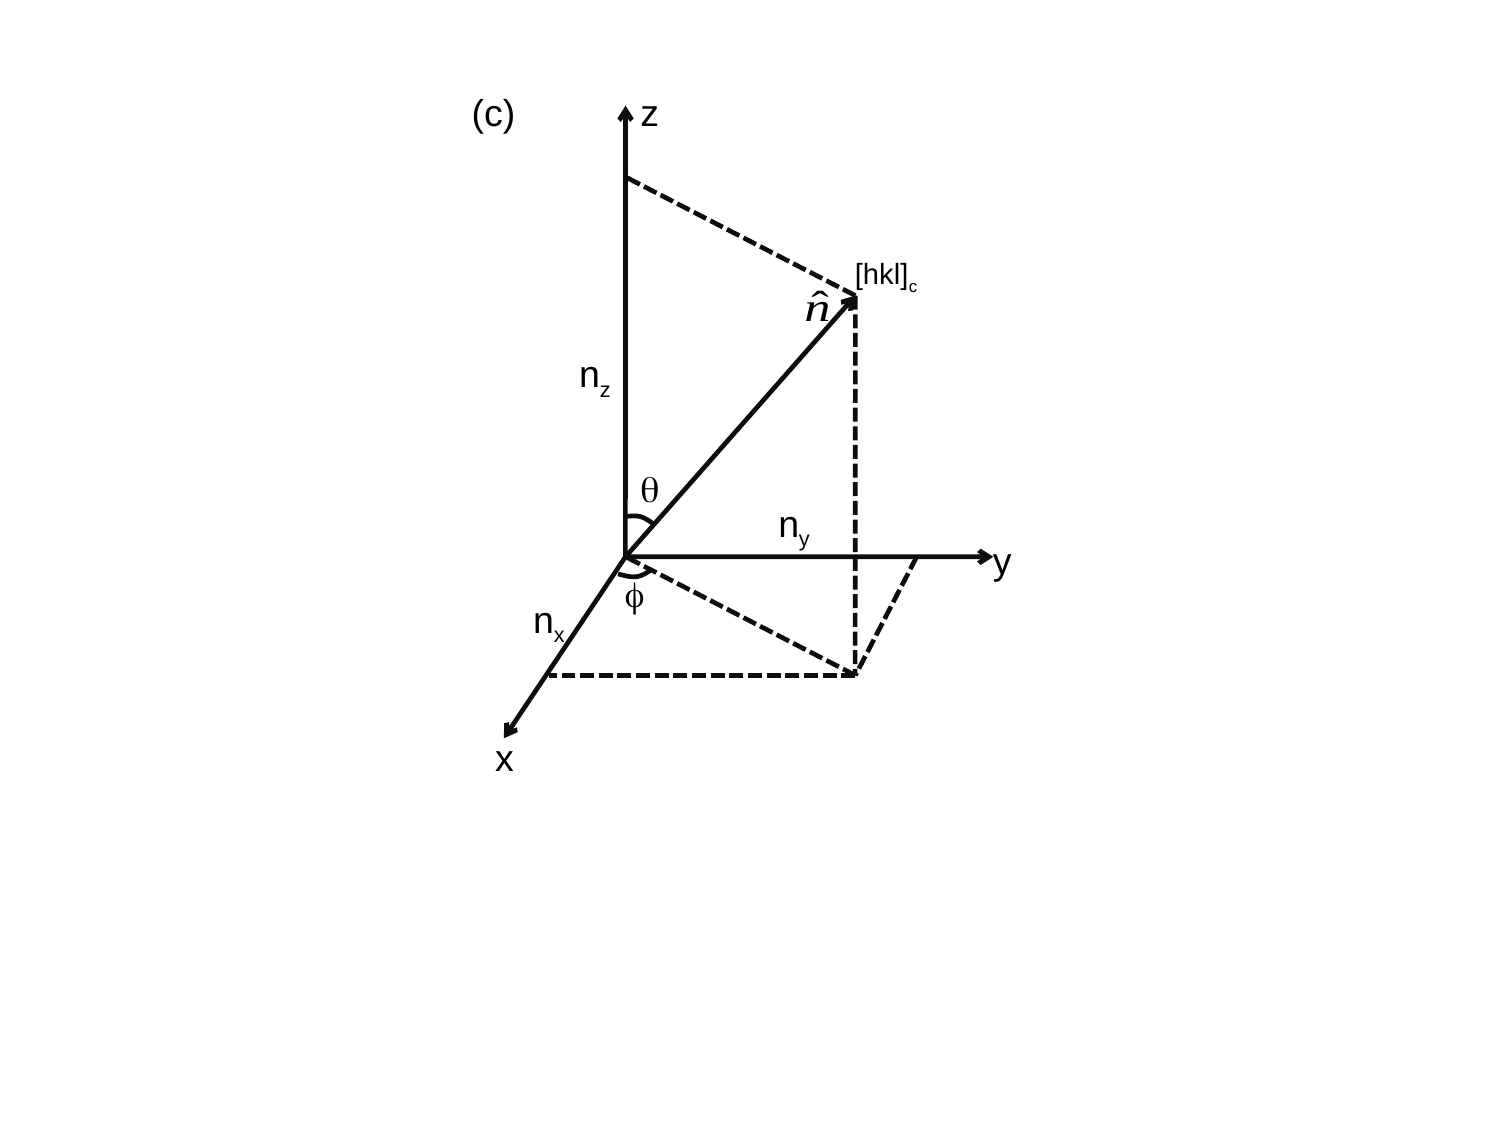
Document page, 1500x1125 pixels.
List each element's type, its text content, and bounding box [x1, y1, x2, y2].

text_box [609, 310, 872, 542]
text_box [826, 585, 946, 647]
text_box (c) [456, 81, 580, 142]
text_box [796, 283, 841, 332]
text_box [hkl]c [857, 248, 994, 303]
text_box  [610, 562, 620, 585]
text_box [625, 556, 856, 675]
text_box x [480, 726, 558, 787]
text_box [473, 586, 656, 709]
text_box y [978, 529, 1055, 589]
text_box z [625, 81, 703, 142]
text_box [625, 176, 856, 296]
text_box nz [564, 343, 604, 409]
